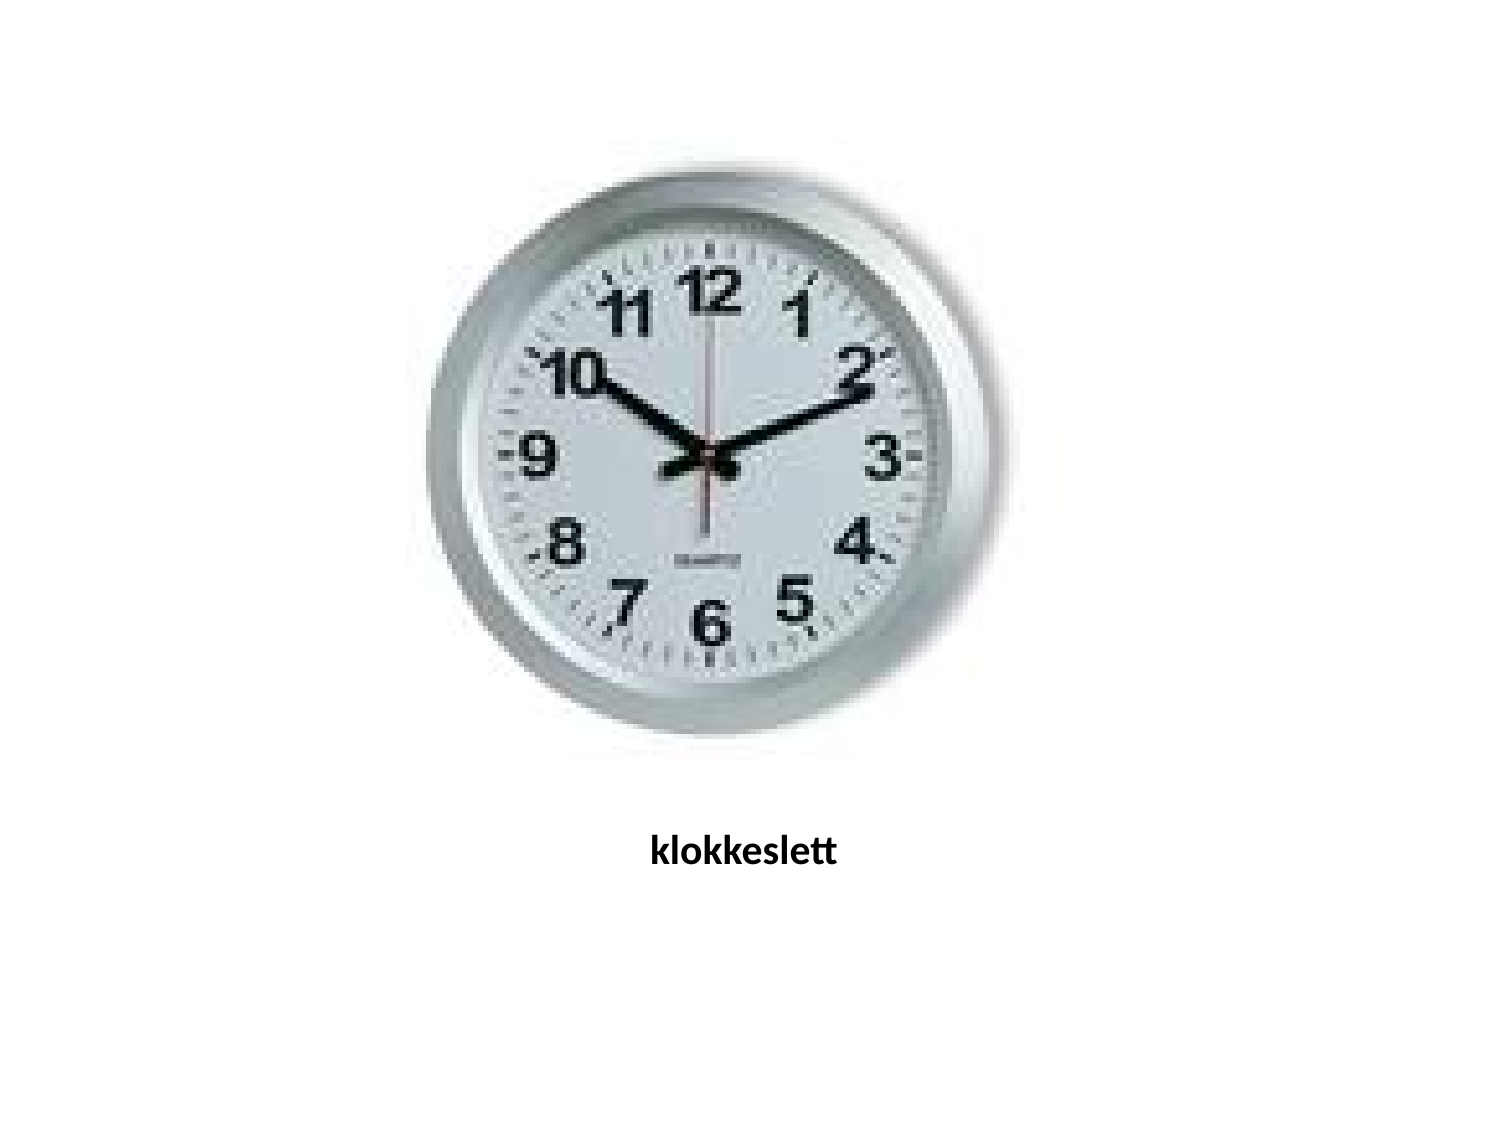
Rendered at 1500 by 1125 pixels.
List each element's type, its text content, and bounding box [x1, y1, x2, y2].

picture [406, 100, 1082, 776]
title klokkeslett [294, 787, 1194, 881]
